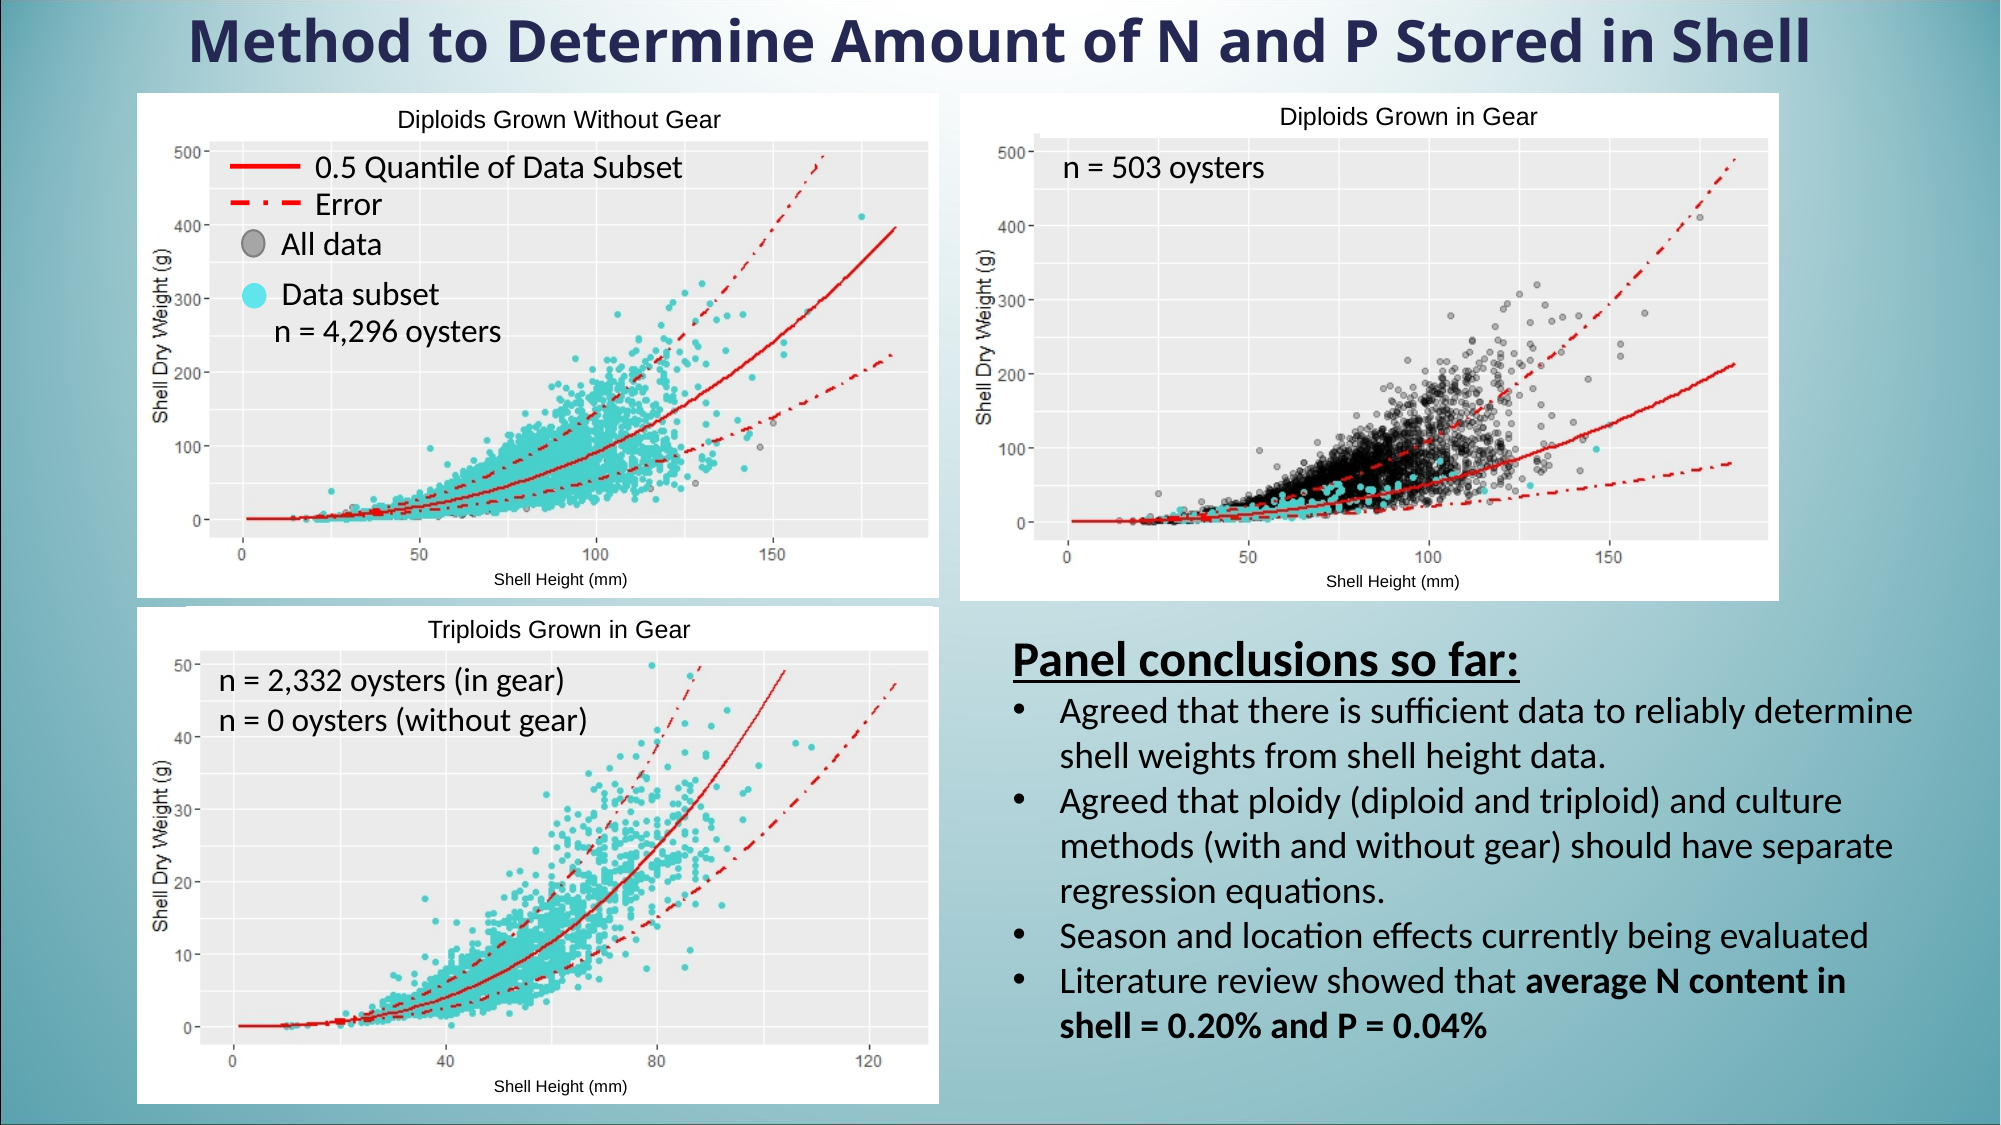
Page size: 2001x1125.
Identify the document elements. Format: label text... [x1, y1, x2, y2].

text_box Method to Determine Amount of N and P Stored in Shell [0, 0, 2000, 94]
picture [0, 0, 2001, 1125]
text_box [229, 138, 884, 321]
text_box Panel conclusions so far: Agreed that there is sufficient data to reliably determine shell weights from shell height data. Agreed that ploidy (diploid and triploid) and culture methods (with and without gear) should have separate regression equations. Season and location effects currently being evaluated Literature review showed that average N content in shell = 0.20% and P = 0.04% [997, 619, 1936, 1099]
